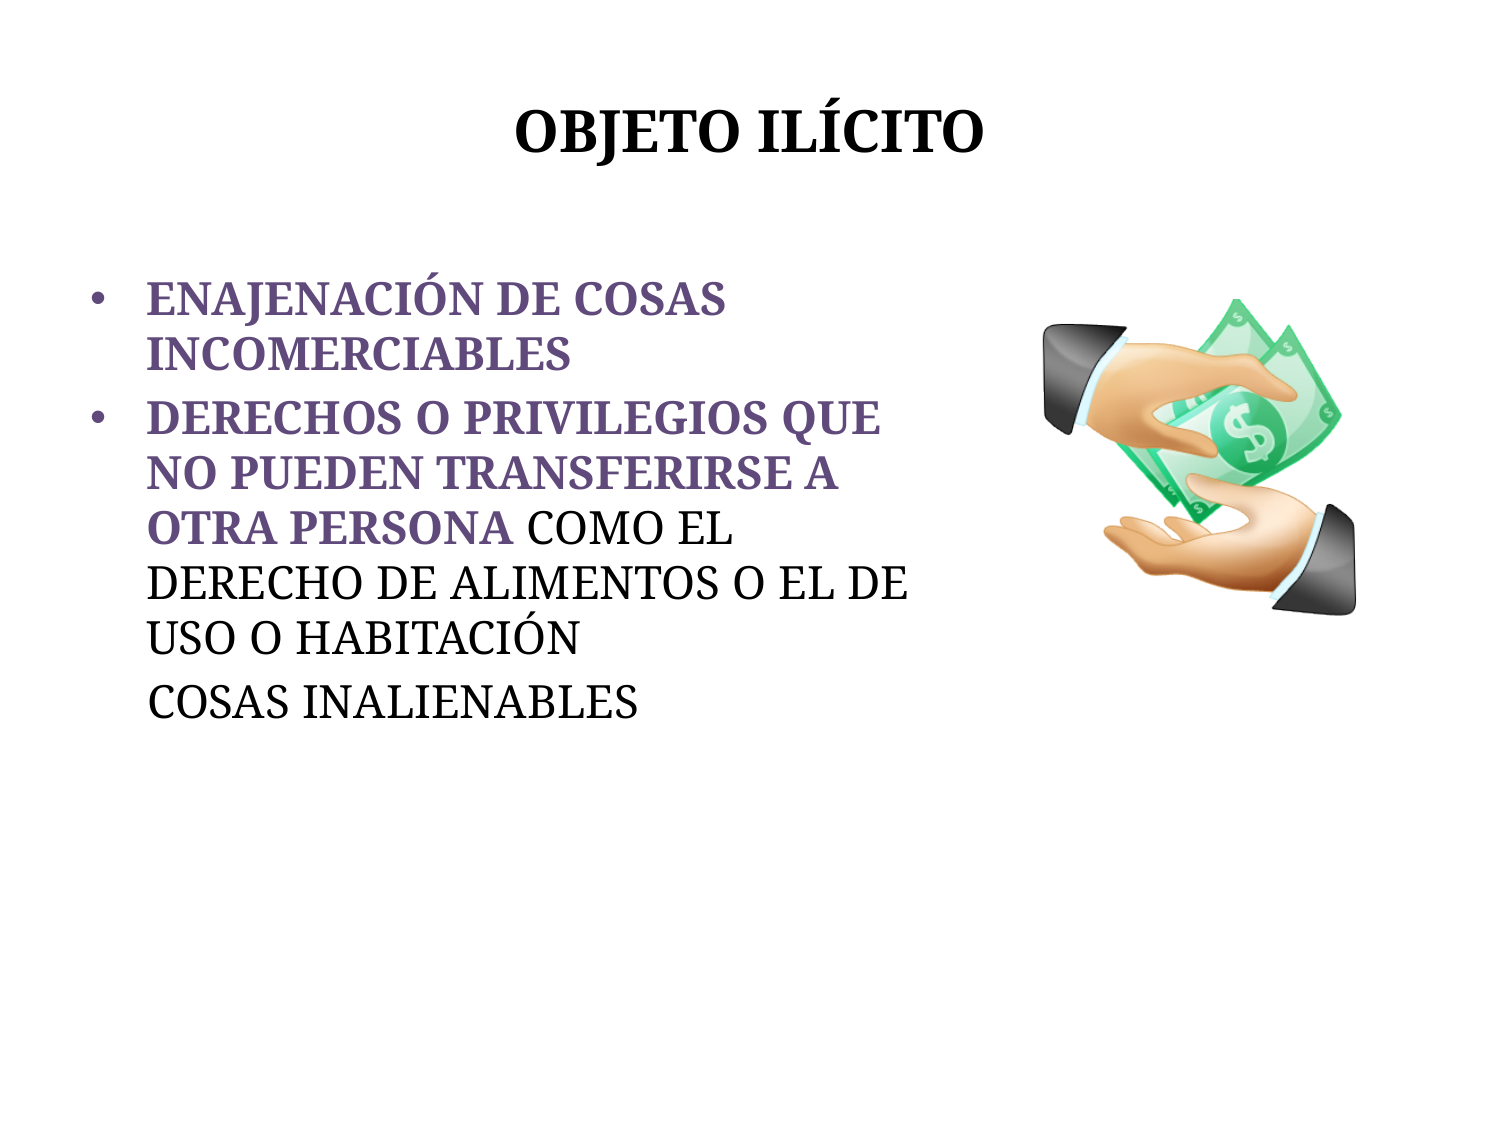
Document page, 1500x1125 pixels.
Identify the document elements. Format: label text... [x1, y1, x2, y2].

title OBJETO ILÍCITO [75, 45, 1425, 213]
picture [1037, 299, 1363, 626]
list ENAJENACIÓN DE COSAS INCOMERCIABLES DERECHOS O PRIVILEGIOS QUE NO PUEDEN TRANSFERIRSE A OTRA PERSONA COMO EL DERECHO DE ALIMENTOS O EL DE USO O HABITACIÓN COSAS INALIENABLES [75, 262, 928, 1005]
